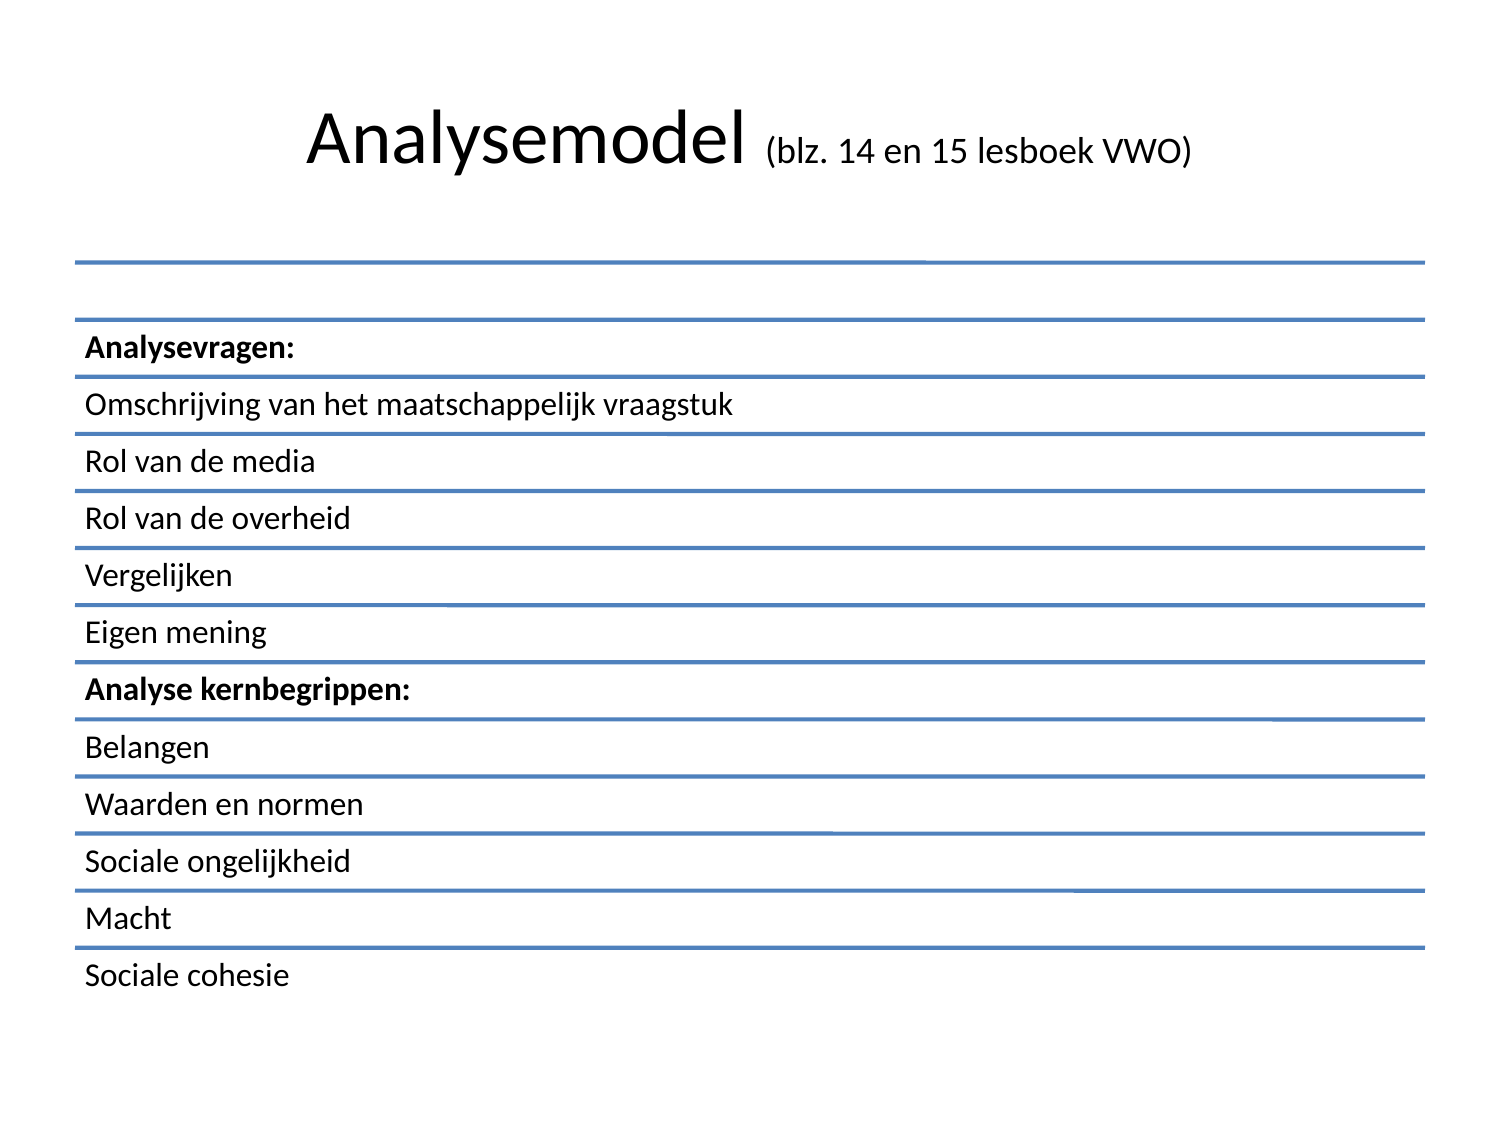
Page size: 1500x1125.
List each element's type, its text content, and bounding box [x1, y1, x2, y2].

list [74, 262, 1426, 1006]
title Analysemodel (blz. 14 en 15 lesboek VWO) [75, 45, 1425, 233]
